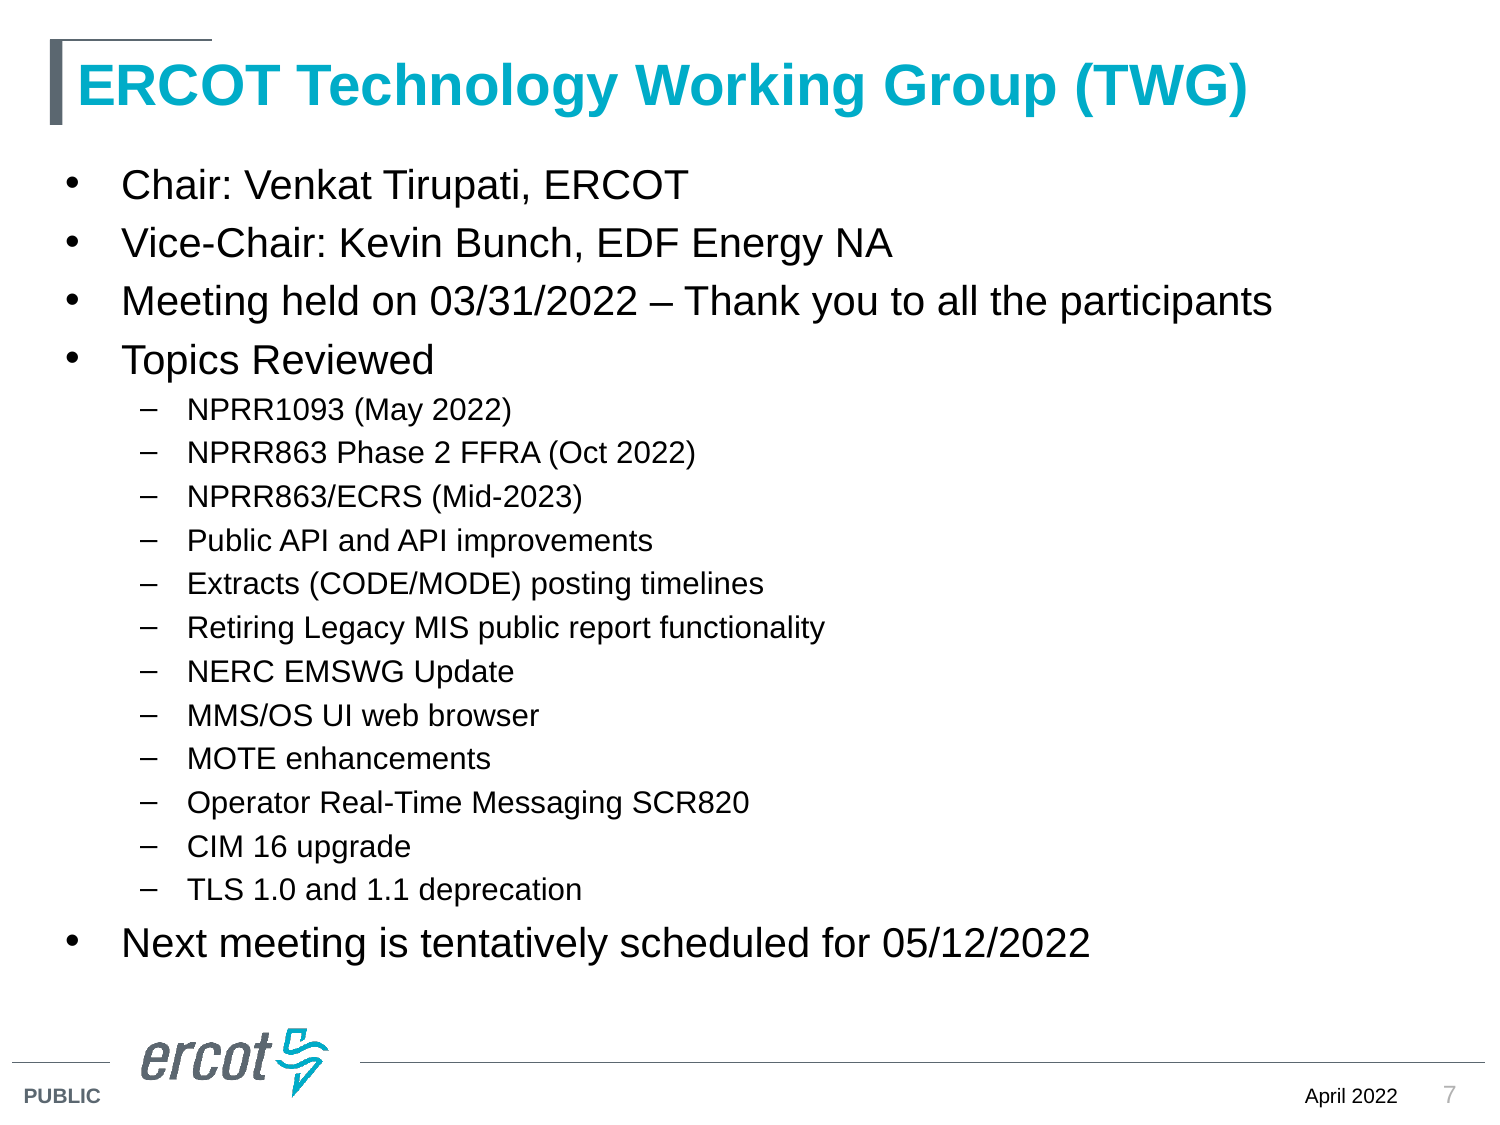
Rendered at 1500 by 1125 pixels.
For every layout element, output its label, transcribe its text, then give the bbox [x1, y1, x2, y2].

picture [137, 1024, 332, 1100]
slide_number 7 [1412, 1076, 1488, 1112]
list Chair: Venkat Tirupati, ERCOT Vice-Chair: Kevin Bunch, EDF Energy NA Meeting held on 03/31/2022 – Thank you to all the participants Topics Reviewed NPRR1093 (May 2022) NPRR863 Phase 2 FFRA (Oct 2022) NPRR863/ECRS (Mid-2023) Public API and API improvements Extracts (CODE/MODE) posting timelines Retiring Legacy MIS public report functionality NERC EMSWG Update MMS/OS UI web browser MOTE enhancements Operator Real-Time Messaging SCR820 CIM 16 upgrade TLS 1.0 and 1.1 deprecation Next meeting is tentatively scheduled for 05/12/2022 [50, 149, 1450, 1013]
title ERCOT Technology Working Group (TWG) [62, 39, 1300, 125]
